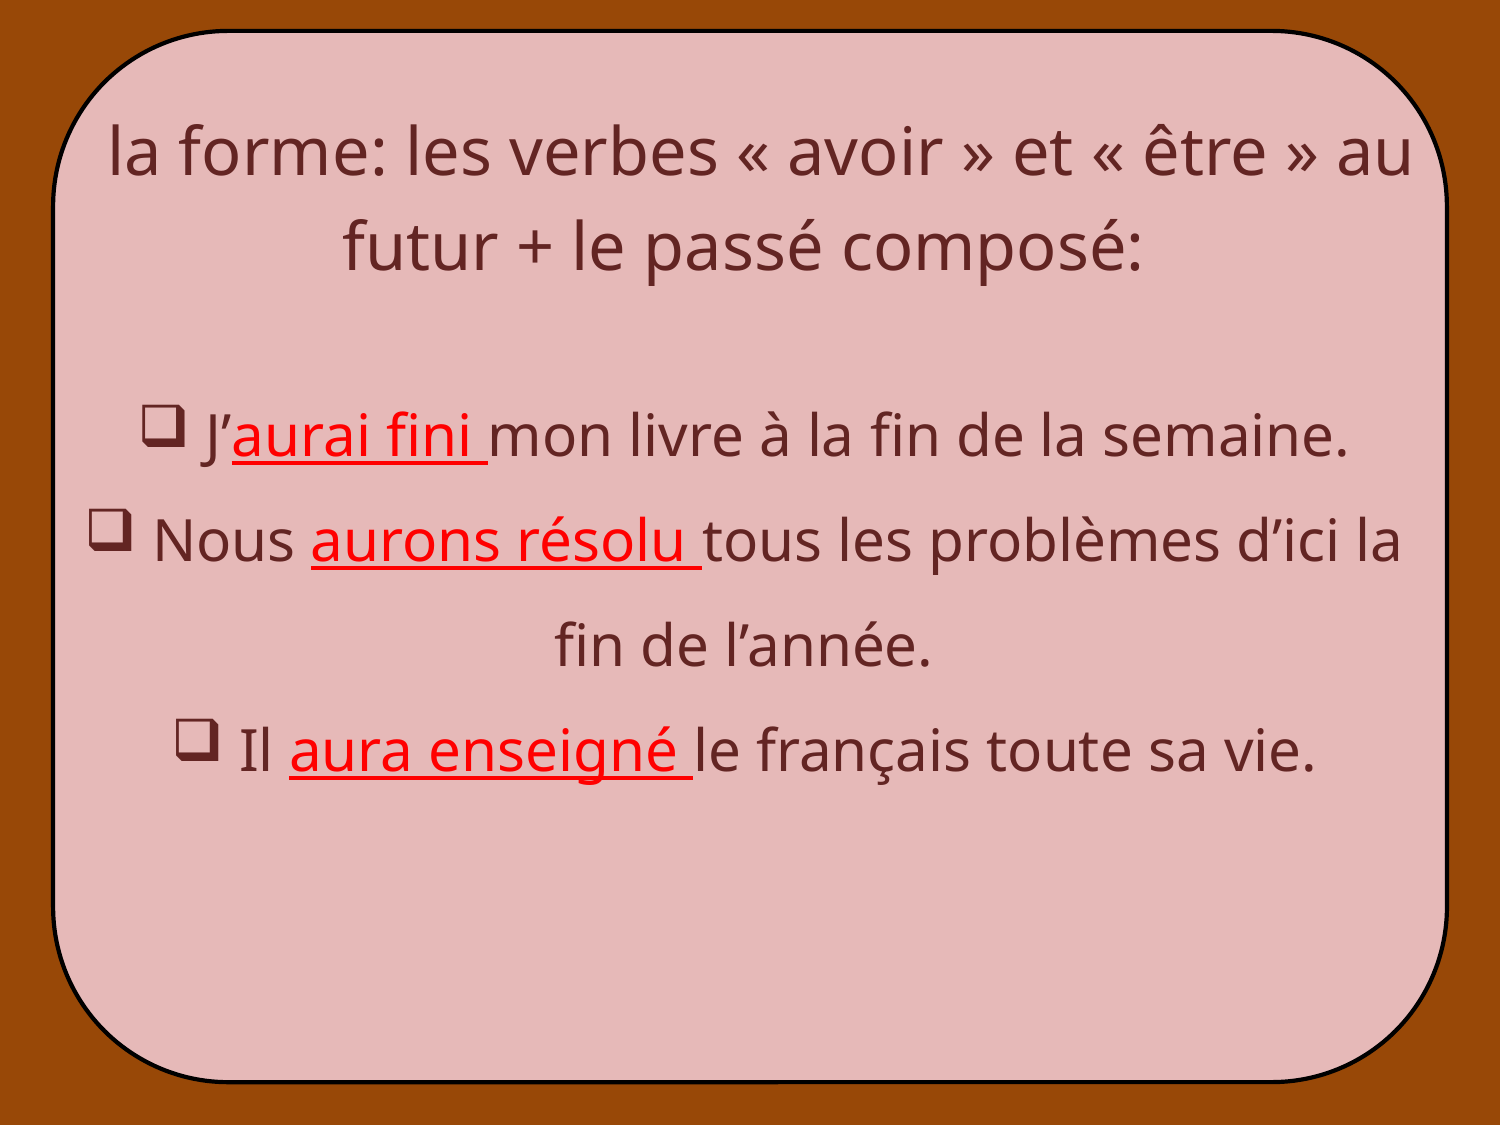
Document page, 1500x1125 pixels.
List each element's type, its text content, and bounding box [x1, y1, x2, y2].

text_box la forme: les verbes « avoir » et « être » au futur + le passé composé: J’aurai fini mon livre à la fin de la semaine. Nous aurons résolu tous les problèmes d’ici la fin de l’année. Il aura enseigné le français toute sa vie. [53, 30, 1436, 931]
text_box [50, 139, 1450, 1085]
